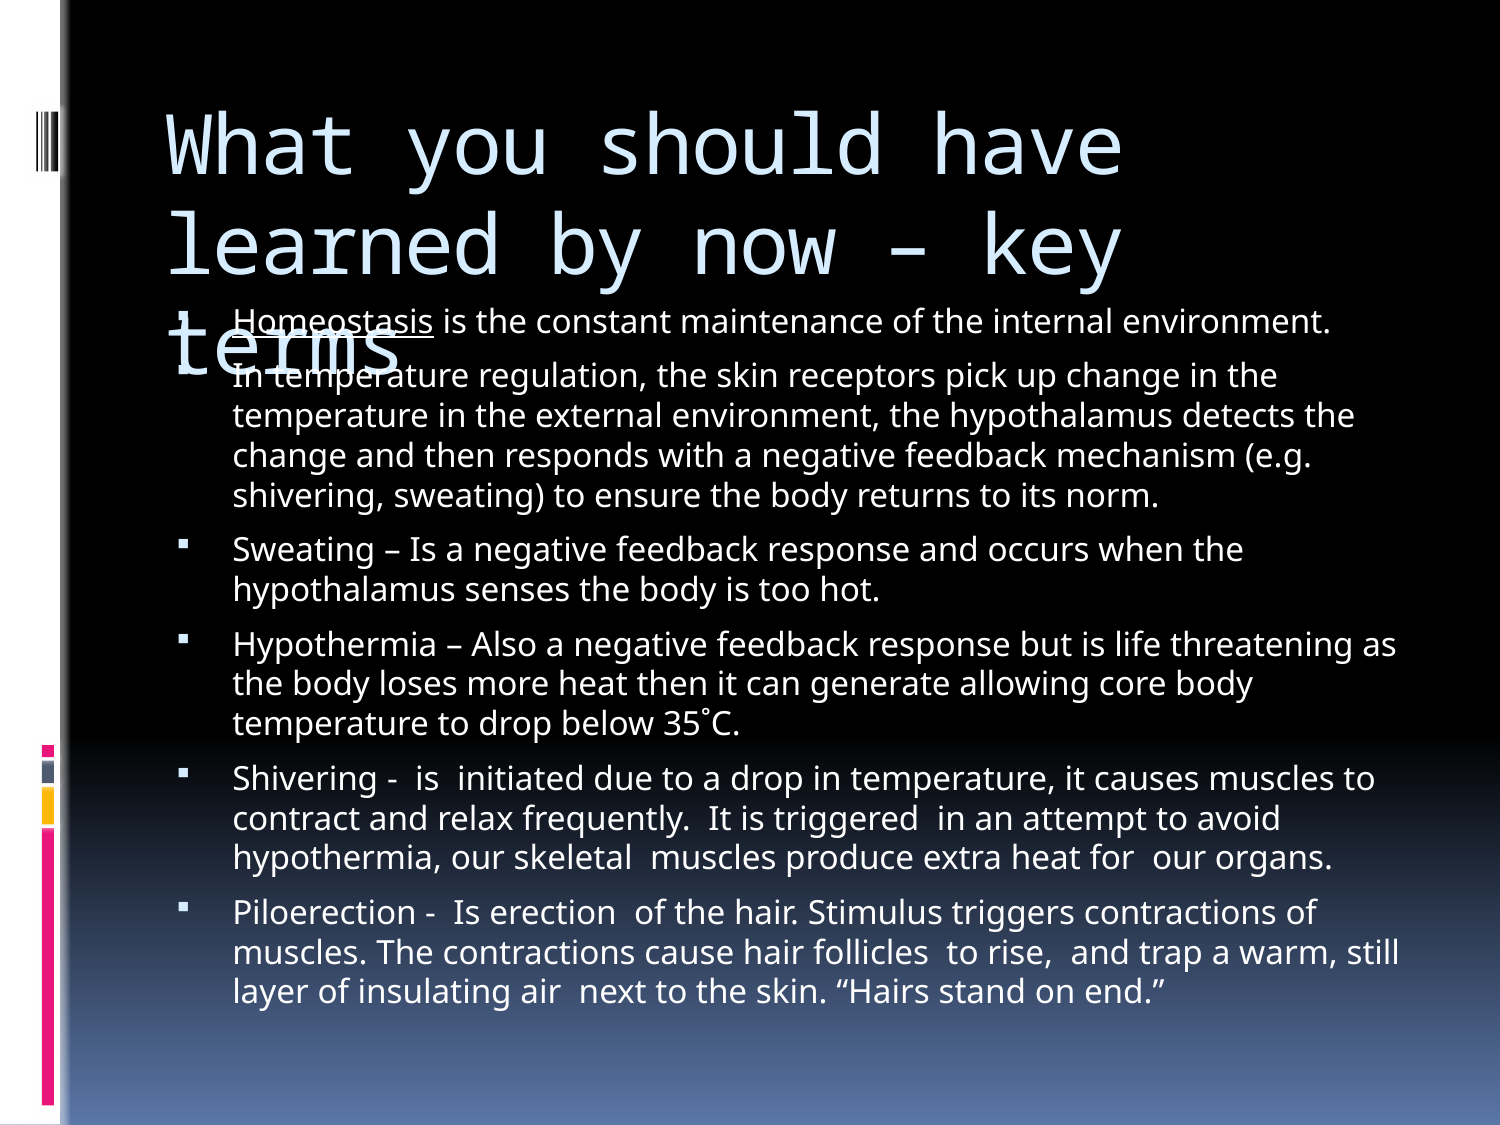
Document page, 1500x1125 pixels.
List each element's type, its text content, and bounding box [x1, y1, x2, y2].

title What you should have learned by now – key terms [150, 83, 1425, 234]
list Homeostasis is the constant maintenance of the internal environment. In temperature regulation, the skin receptors pick up change in the temperature in the external environment, the hypothalamus detects the change and then responds with a negative feedback mechanism (e.g. shivering, sweating) to ensure the body returns to its norm. Sweating – Is a negative feedback response and occurs when the hypothalamus senses the body is too hot. Hypothermia – Also a negative feedback response but is life threatening as the body loses more heat then it can generate allowing core body temperature to drop below 35˚C. Shivering - is initiated due to a drop in temperature, it causes muscles to contract and relax frequently. It is triggered in an attempt to avoid hypothermia, our skeletal muscles produce extra heat for our organs. Piloerection - Is erection of the hair. Stimulus triggers contractions of muscles. The contractions cause hair follicles to rise, and trap a warm, still layer of insulating air next to the skin. “Hairs stand on end.” [150, 292, 1425, 1043]
